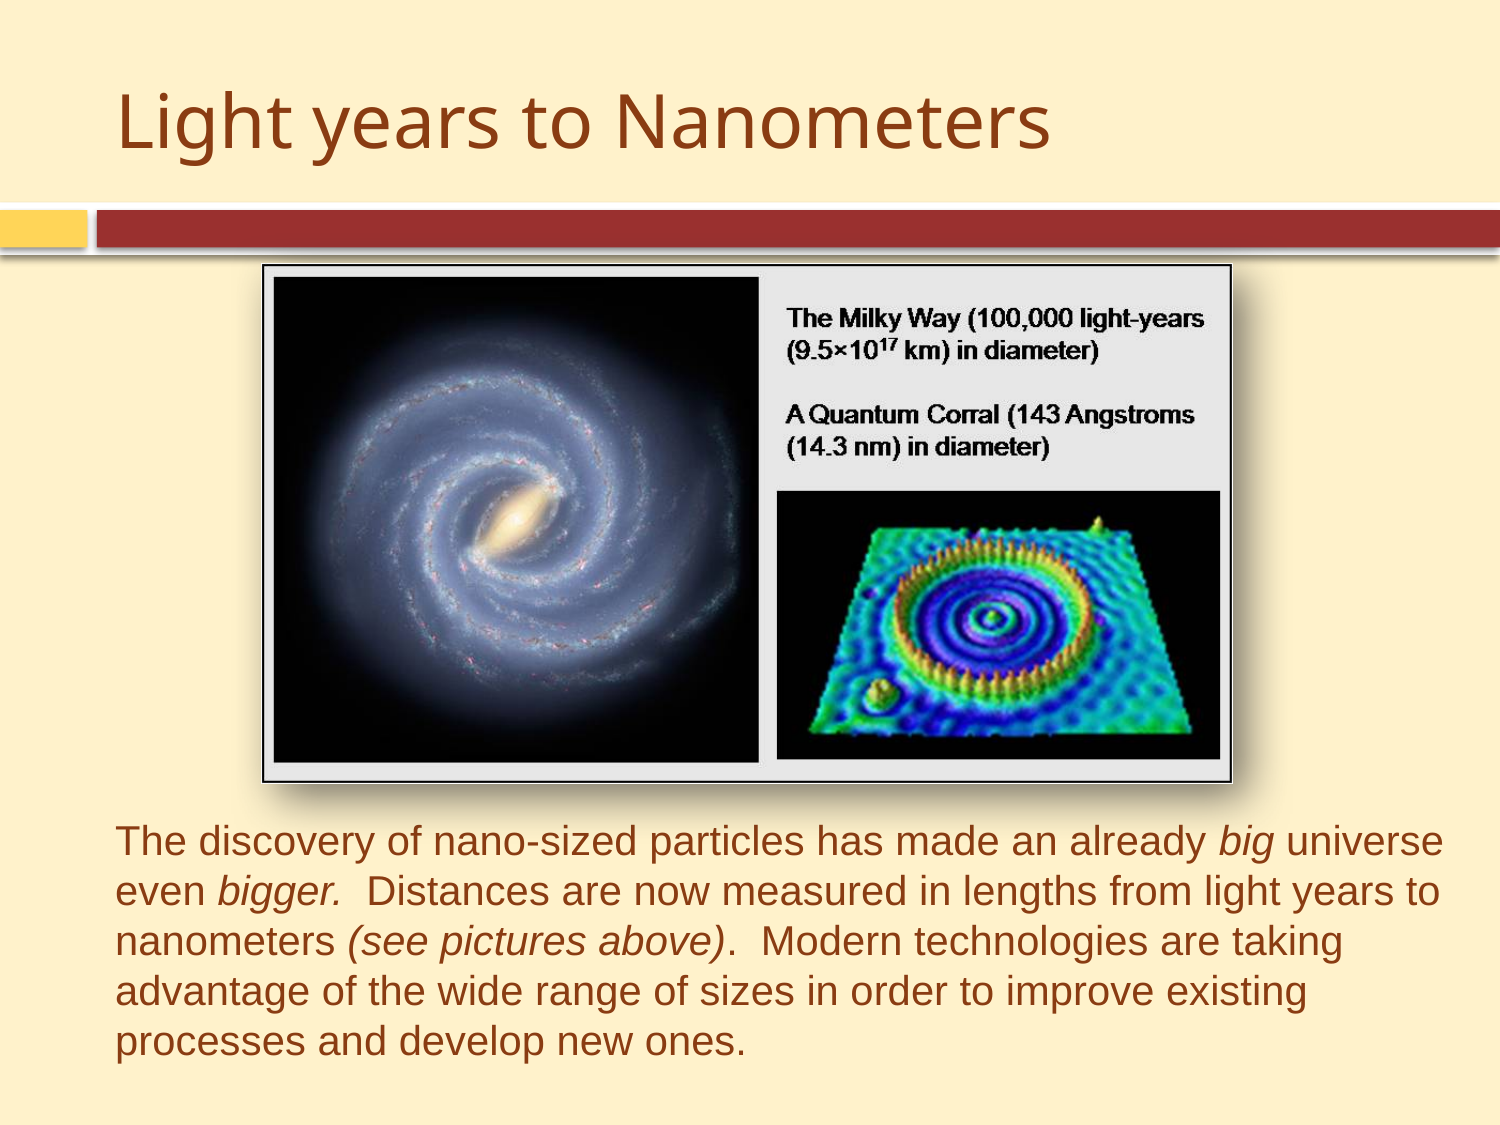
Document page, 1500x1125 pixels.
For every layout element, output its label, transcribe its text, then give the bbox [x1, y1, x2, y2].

picture [260, 262, 1233, 785]
title Light years to Nanometers [100, 37, 1438, 200]
list The discovery of nano-sized particles has made an already big universe even bigger. Distances are now measured in lengths from light years to nanometers (see pictures above). Modern technologies are taking advantage of the wide range of sizes in order to improve existing processes and develop new ones. [100, 806, 1500, 1078]
